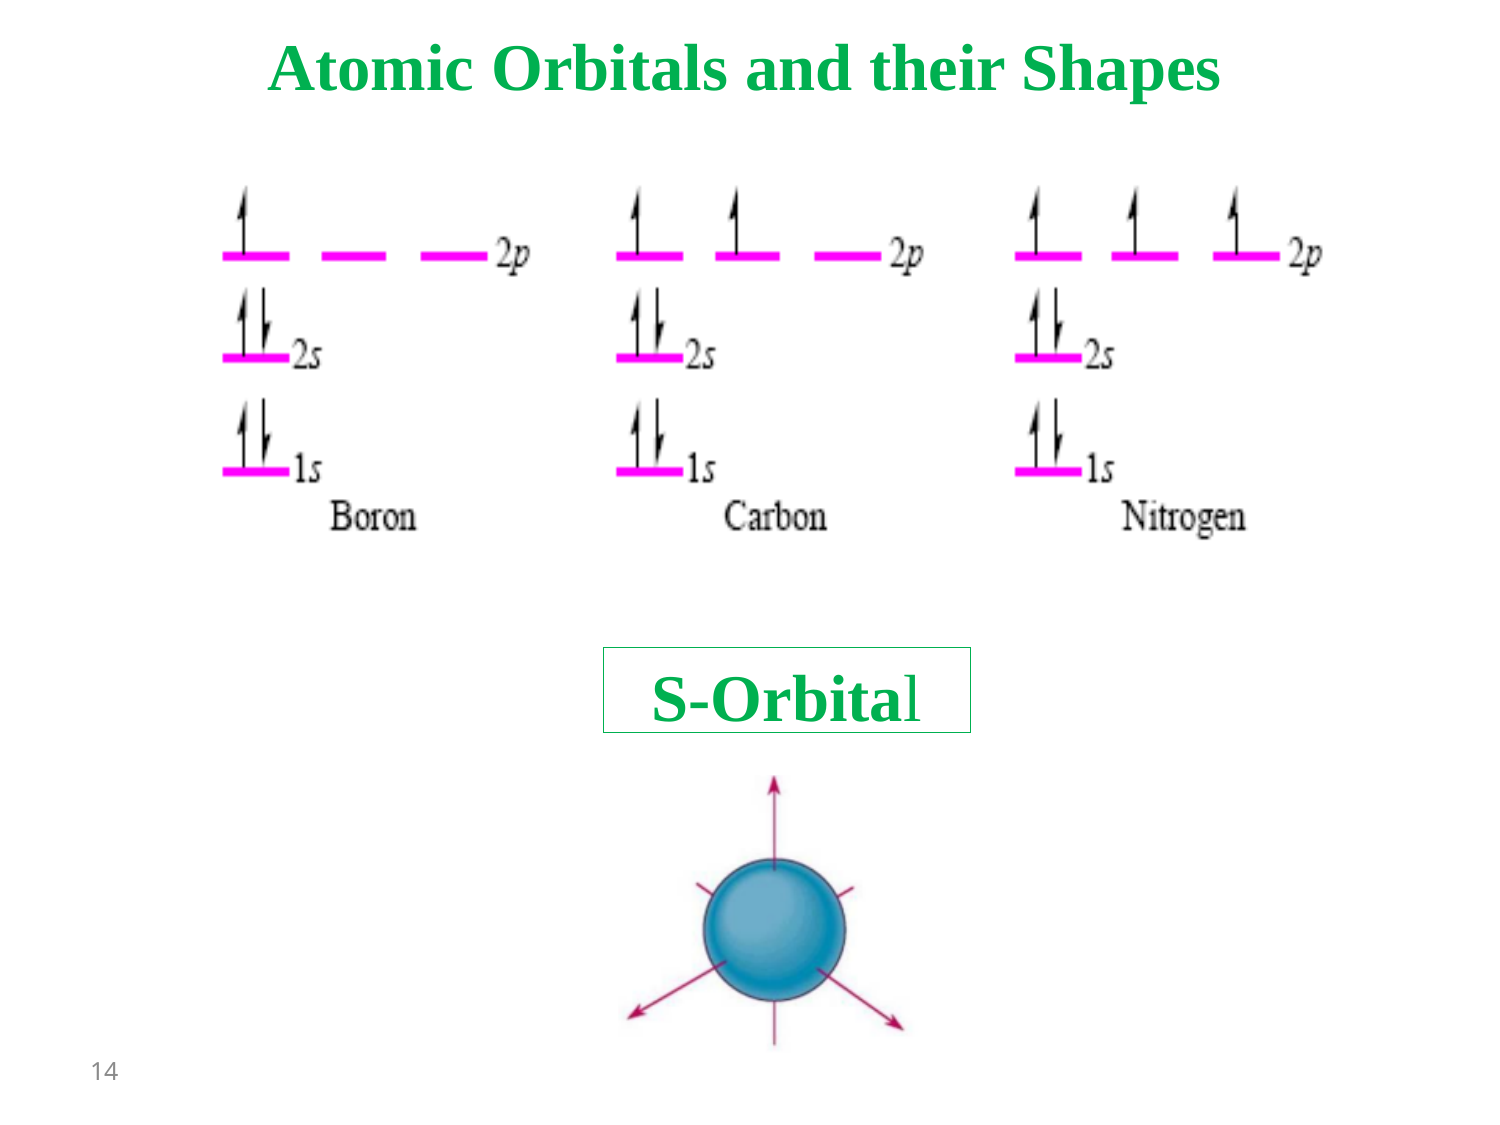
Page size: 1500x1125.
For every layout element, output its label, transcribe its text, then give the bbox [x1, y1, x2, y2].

slide_number 14 [75, 1042, 425, 1103]
text_box S-Orbital [603, 647, 971, 733]
picture [159, 172, 1402, 607]
text_box Atomic Orbitals and their Shapes [252, 16, 1238, 111]
picture [602, 774, 958, 1057]
